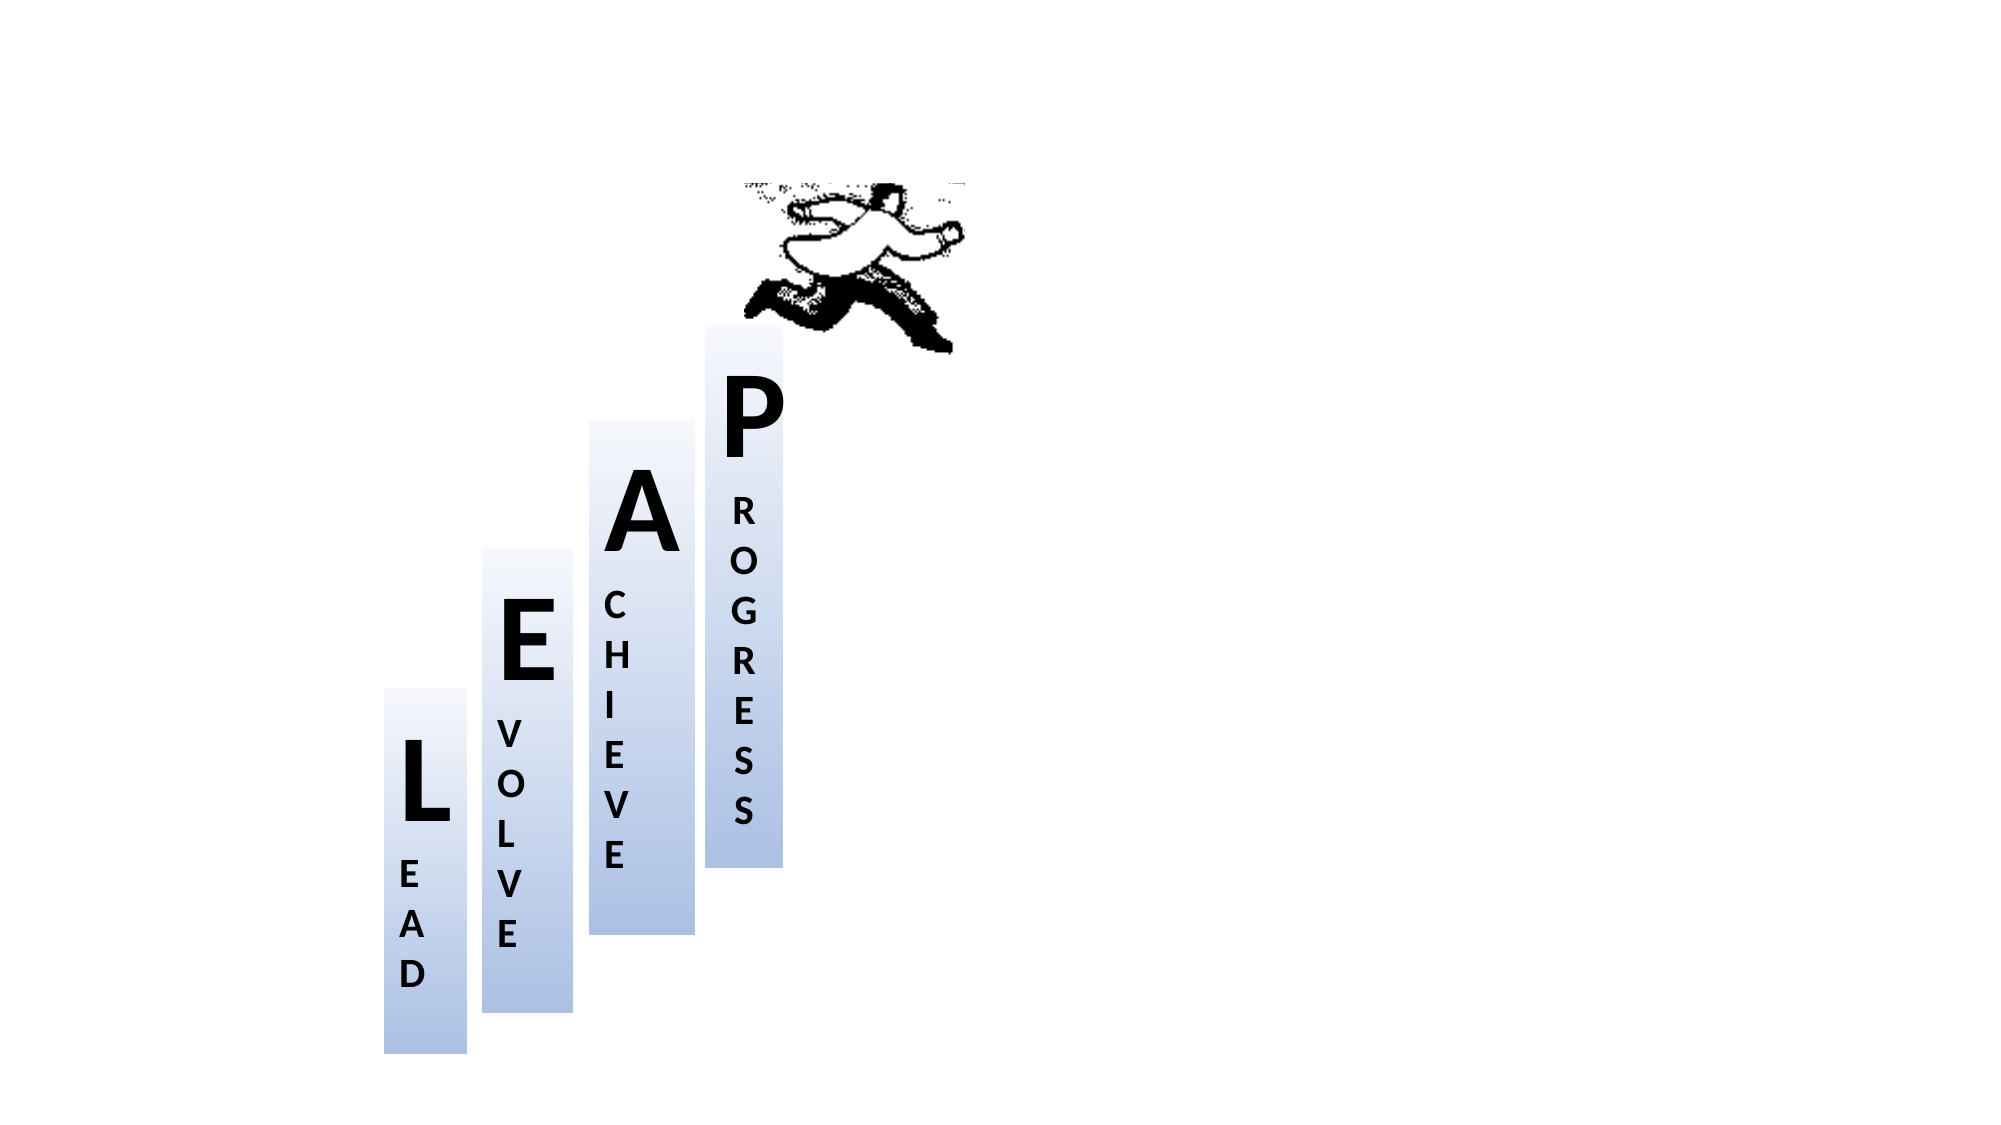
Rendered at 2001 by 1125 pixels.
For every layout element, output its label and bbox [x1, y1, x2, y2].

text_box [383, 183, 965, 1058]
